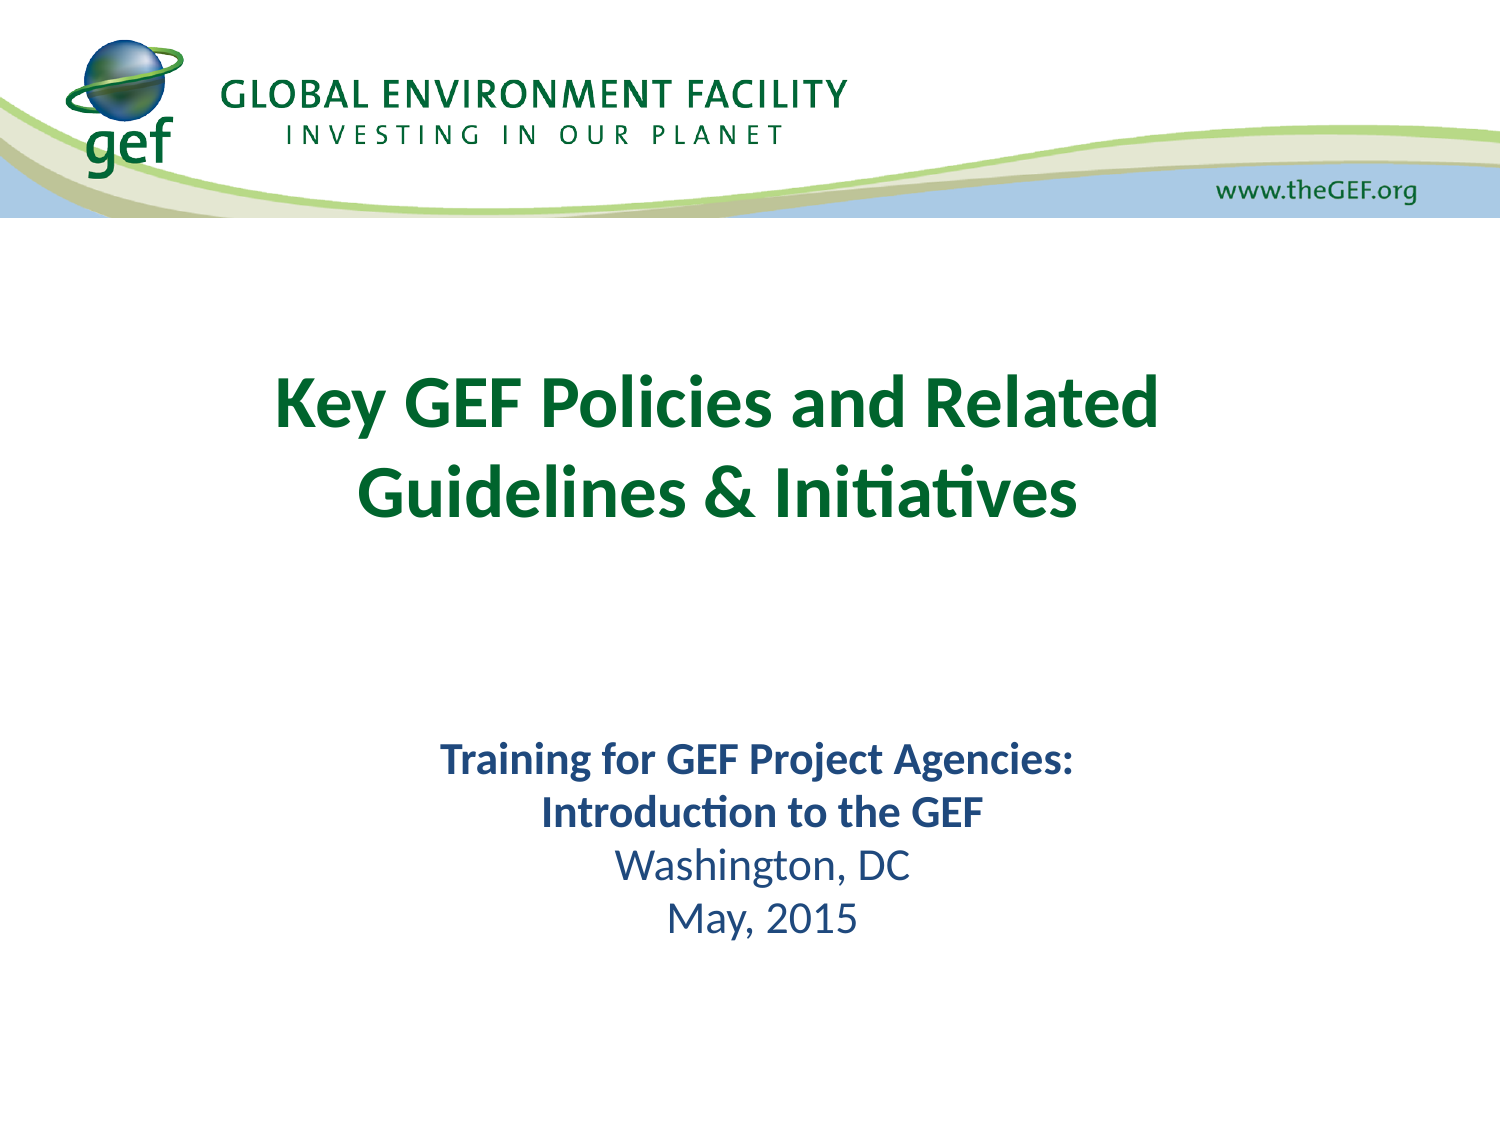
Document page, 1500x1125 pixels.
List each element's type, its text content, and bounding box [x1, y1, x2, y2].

title Key GEF Policies and Related Guidelines & Initiatives [87, 362, 1351, 613]
subtitle Training for GEF Project Agencies: Introduction to the GEF Washington, DC May, 2015 [237, 662, 1288, 1051]
picture [0, 12, 1500, 218]
